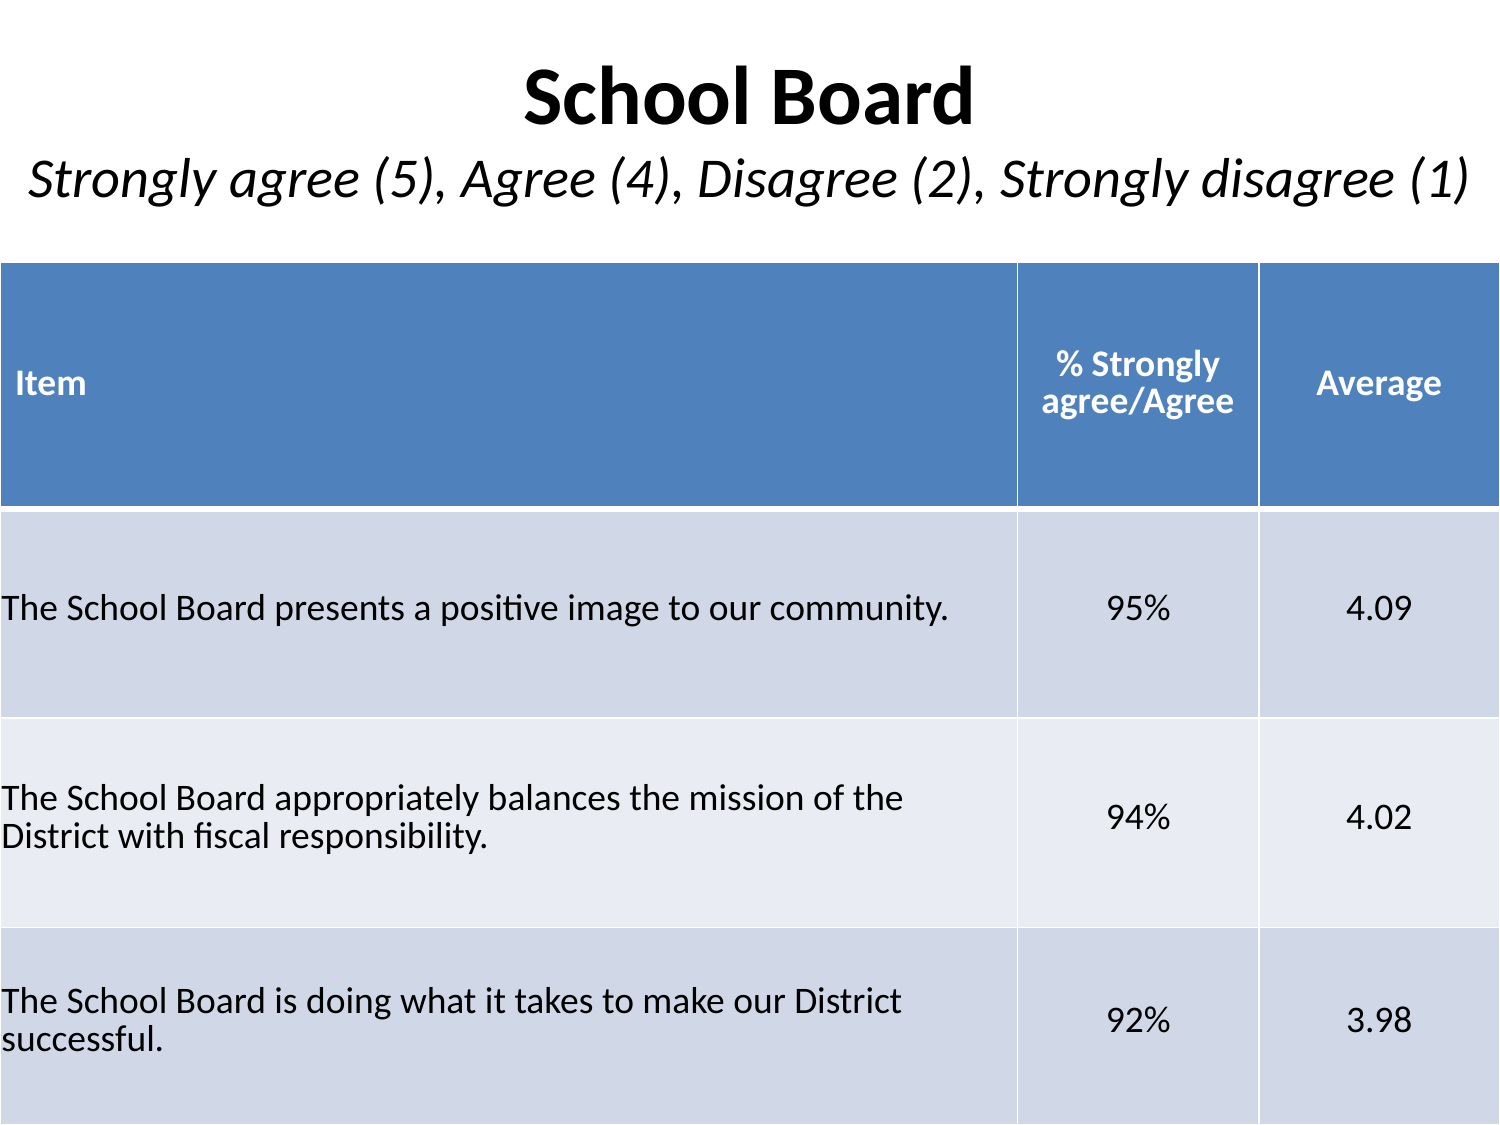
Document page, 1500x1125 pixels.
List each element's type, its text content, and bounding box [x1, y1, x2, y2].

table_cell The School Board is doing what it takes to make our District successful. [1, 928, 1017, 1124]
table_cell The School Board appropriately balances the mission of the District with fiscal responsibility. [1, 719, 1017, 927]
table_cell 3.98 [1260, 928, 1499, 1124]
table_cell 92% [1018, 928, 1258, 1124]
table_cell 94% [1018, 719, 1258, 927]
table_cell The School Board presents a positive image to our community. [1, 512, 1017, 717]
table_header Item [1, 263, 1017, 506]
title School Board Strongly agree (5), Agree (4), Disagree (2), Strongly disagree (1) [0, 0, 1500, 250]
table_cell 4.09 [1260, 512, 1499, 717]
table_header Average [1260, 263, 1499, 506]
table_header % Strongly agree/Agree [1018, 263, 1258, 506]
table_cell 4.02 [1260, 719, 1499, 927]
table_cell 95% [1018, 512, 1258, 717]
